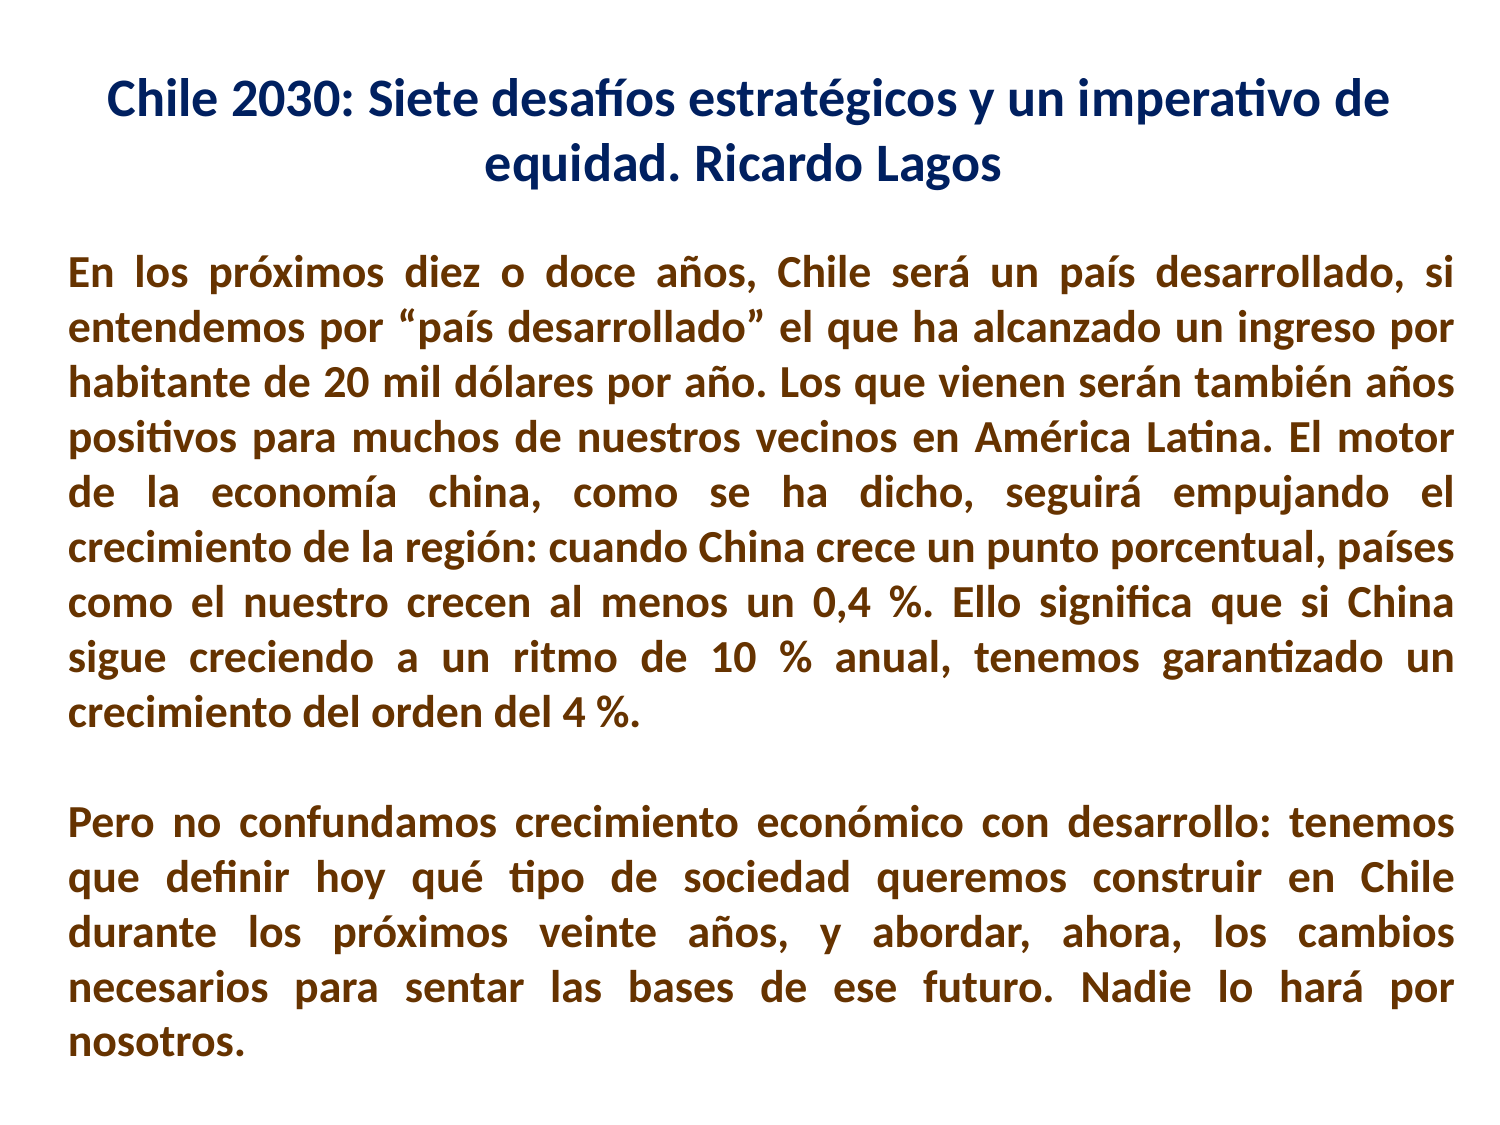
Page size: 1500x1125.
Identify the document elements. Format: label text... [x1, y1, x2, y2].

text_box En los próximos diez o doce años, Chile será un país desarrollado, si entendemos por “país desarrollado” el que ha alcanzado un ingreso por habitante de 20 mil dólares por año. Los que vienen serán también años positivos para muchos de nuestros vecinos en América Latina. El motor de la economía china, como se ha dicho, seguirá empujando el crecimiento de la región: cuando China crece un punto porcentual, países como el nuestro crecen al menos un 0,4 %. Ello significa que si China sigue creciendo a un ritmo de 10 % anual, tenemos garantizado un crecimiento del orden del 4 %. Pero no confundamos crecimiento económico con desarrollo: tenemos que definir hoy qué tipo de sociedad queremos construir en Chile durante los próximos veinte años, y abordar, ahora, los cambios necesarios para sentar las bases de ese futuro. Nadie lo hará por nosotros. [53, 234, 1471, 1074]
text_box Chile 2030: Siete desafíos estratégicos y un imperativo de equidad. Ricardo Lagos [0, 54, 1500, 200]
